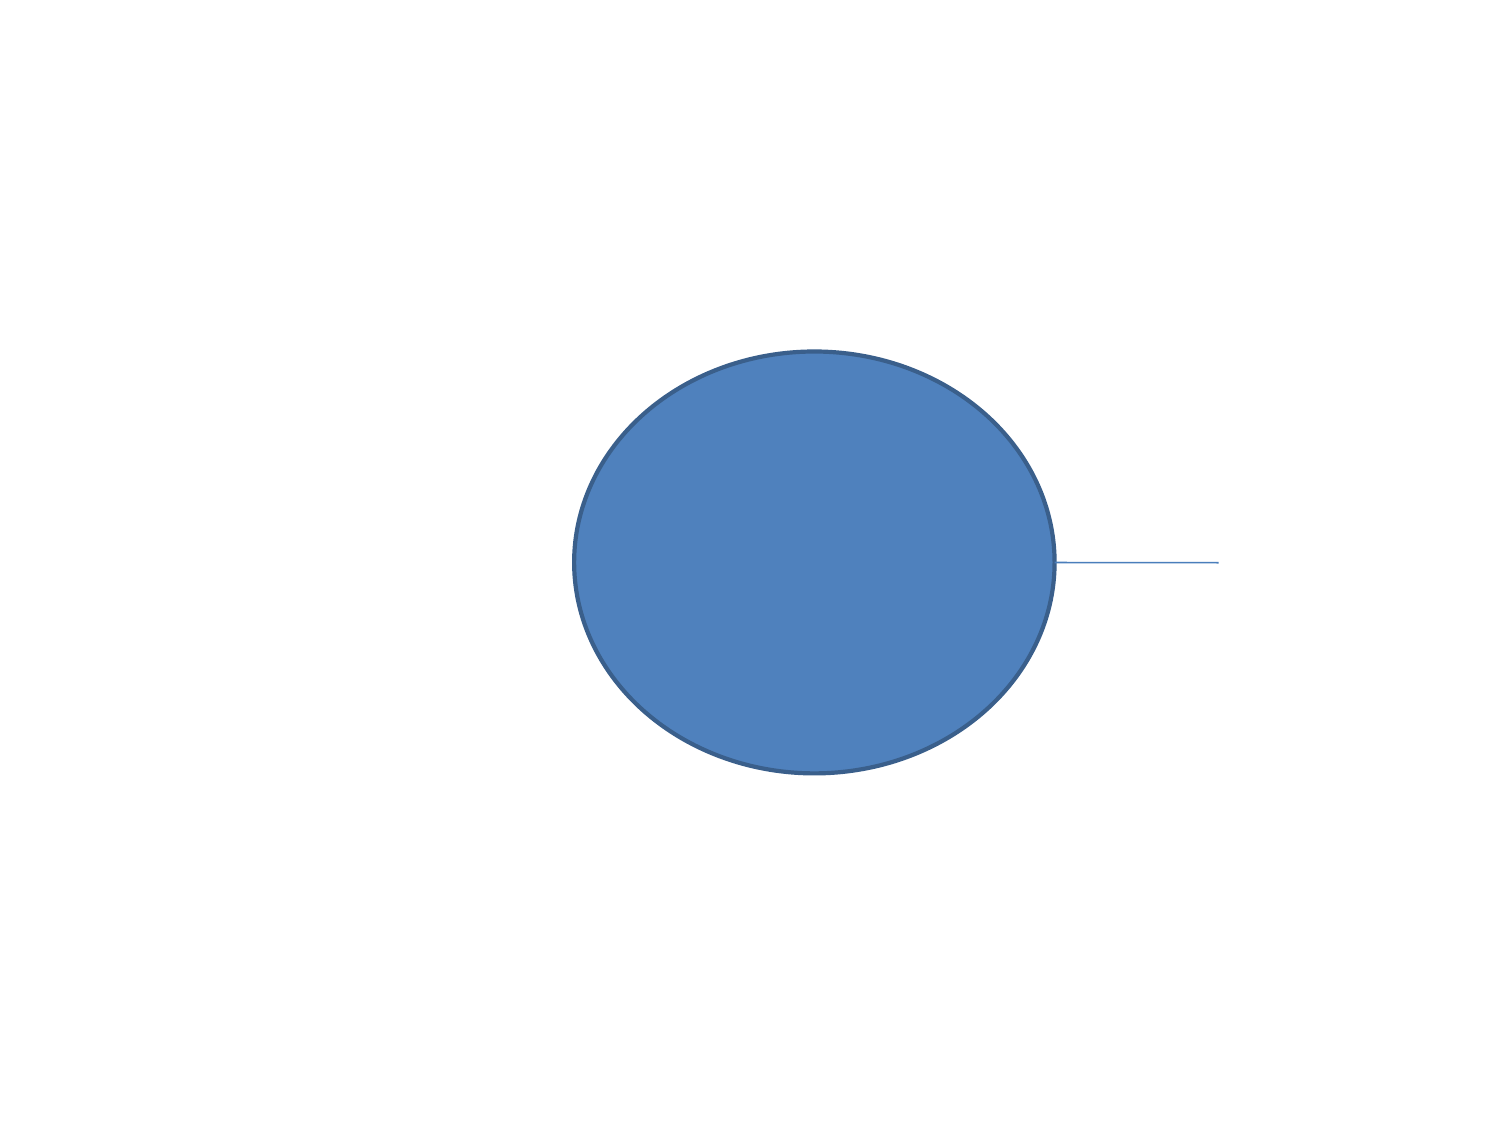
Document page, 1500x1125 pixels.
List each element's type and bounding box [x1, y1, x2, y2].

text_box [572, 349, 1057, 776]
